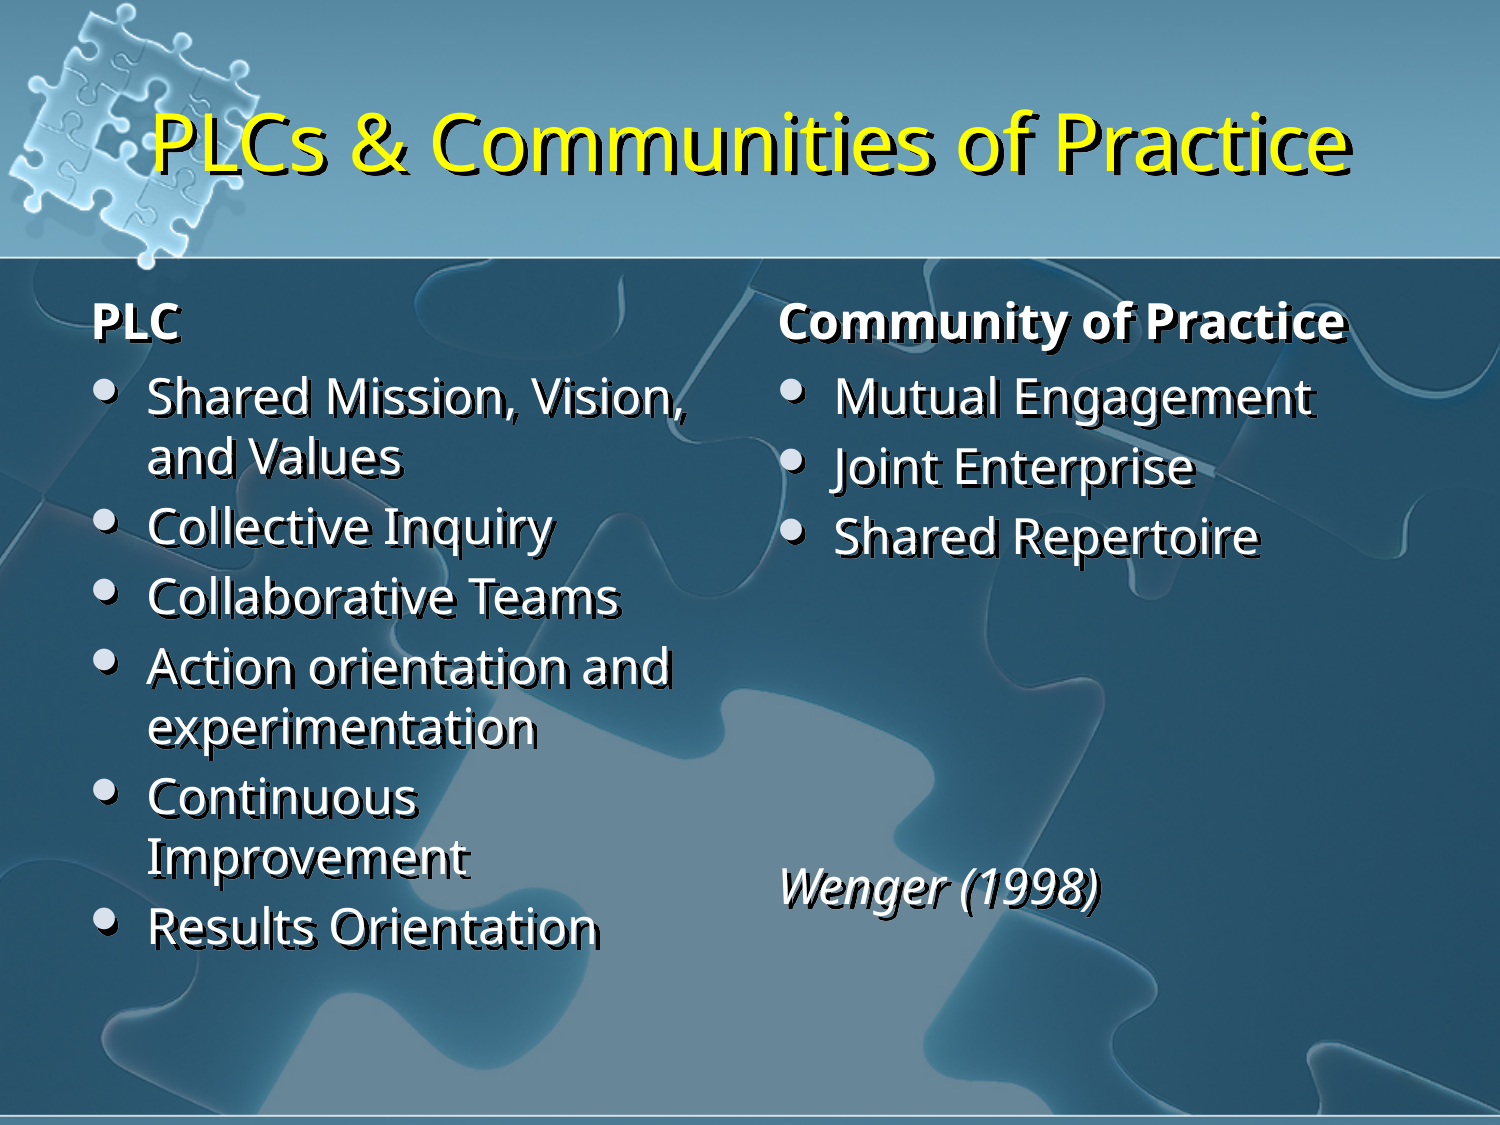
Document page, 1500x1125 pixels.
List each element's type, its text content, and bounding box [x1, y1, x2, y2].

title PLCs & Communities of Practice [74, 44, 1426, 233]
picture [0, 0, 1500, 1125]
list Community of Practice [761, 251, 1426, 356]
list Shared Mission, Vision, and Values Collective Inquiry Collaborative Teams Action orientation and experimentation Continuous Improvement Results Orientation [74, 356, 738, 1006]
list PLC [74, 251, 738, 356]
list Mutual Engagement Joint Enterprise Shared Repertoire Wenger (1998) [761, 356, 1426, 1006]
